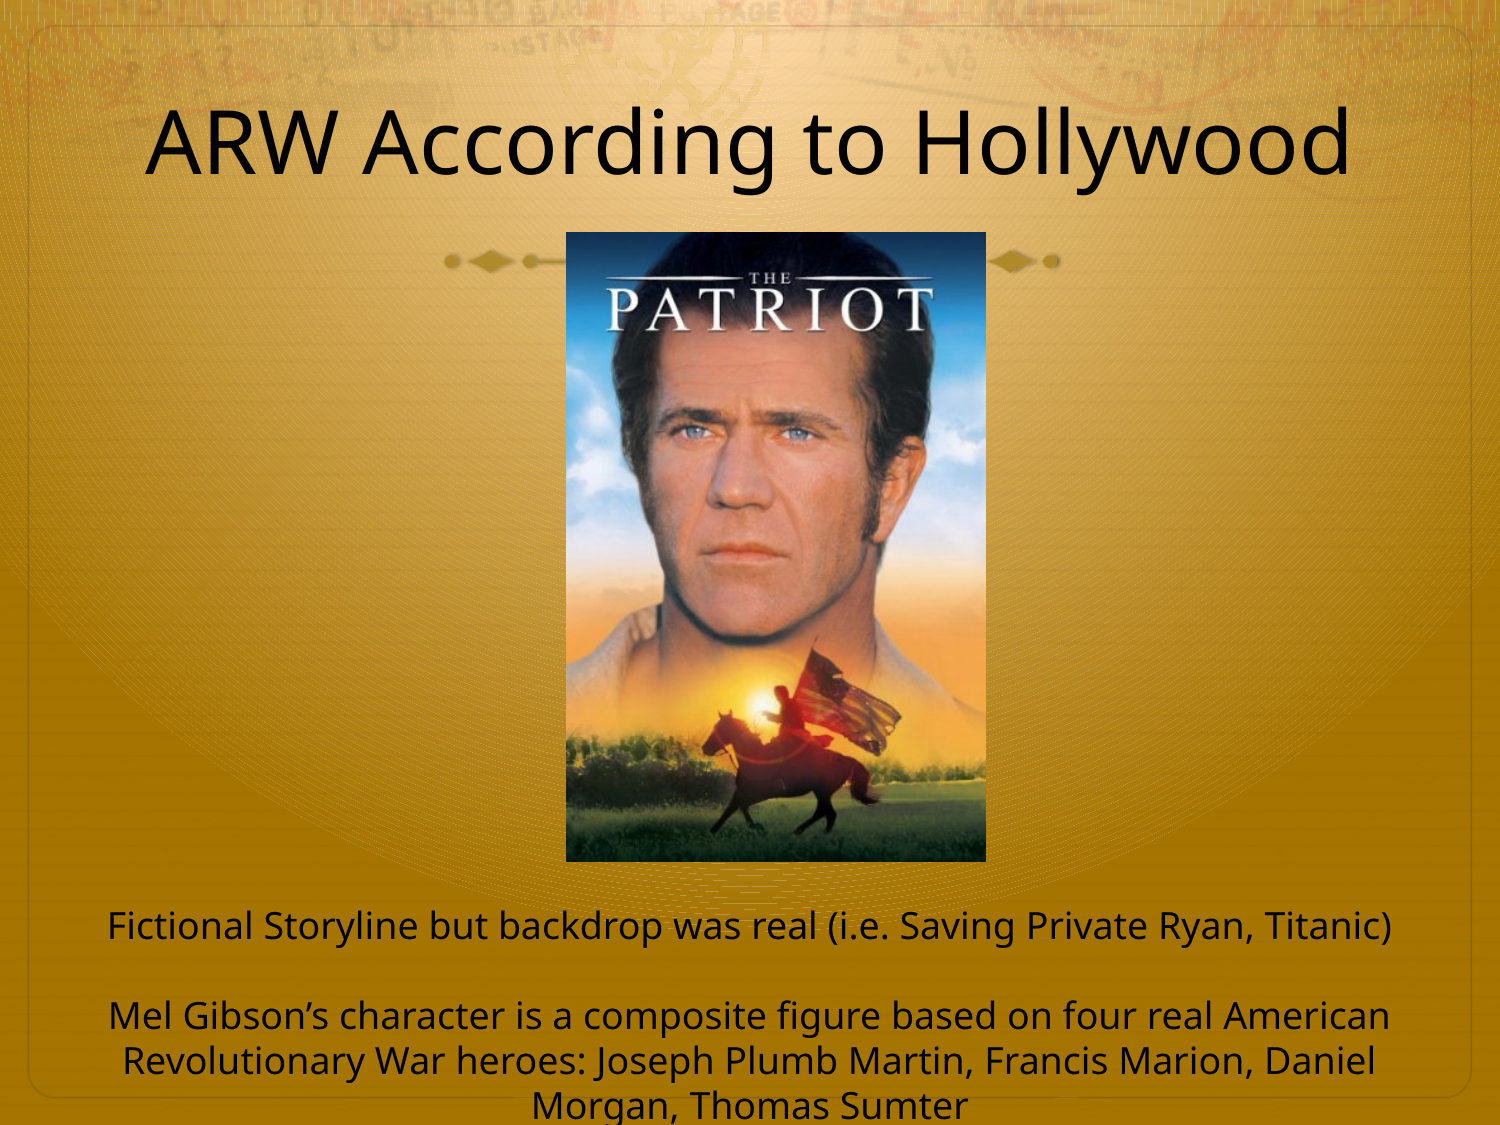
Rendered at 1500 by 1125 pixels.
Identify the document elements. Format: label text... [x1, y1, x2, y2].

text_box Fictional Storyline but backdrop was real (i.e. Saving Private Ryan, Titanic) Mel Gibson’s character is a composite figure based on four real American Revolutionary War heroes: Joseph Plumb Martin, Francis Marion, Daniel Morgan, Thomas Sumter [74, 894, 1425, 1125]
picture [0, 0, 1500, 1125]
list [203, 232, 1349, 862]
title ARW According to Hollywood [93, 45, 1407, 233]
